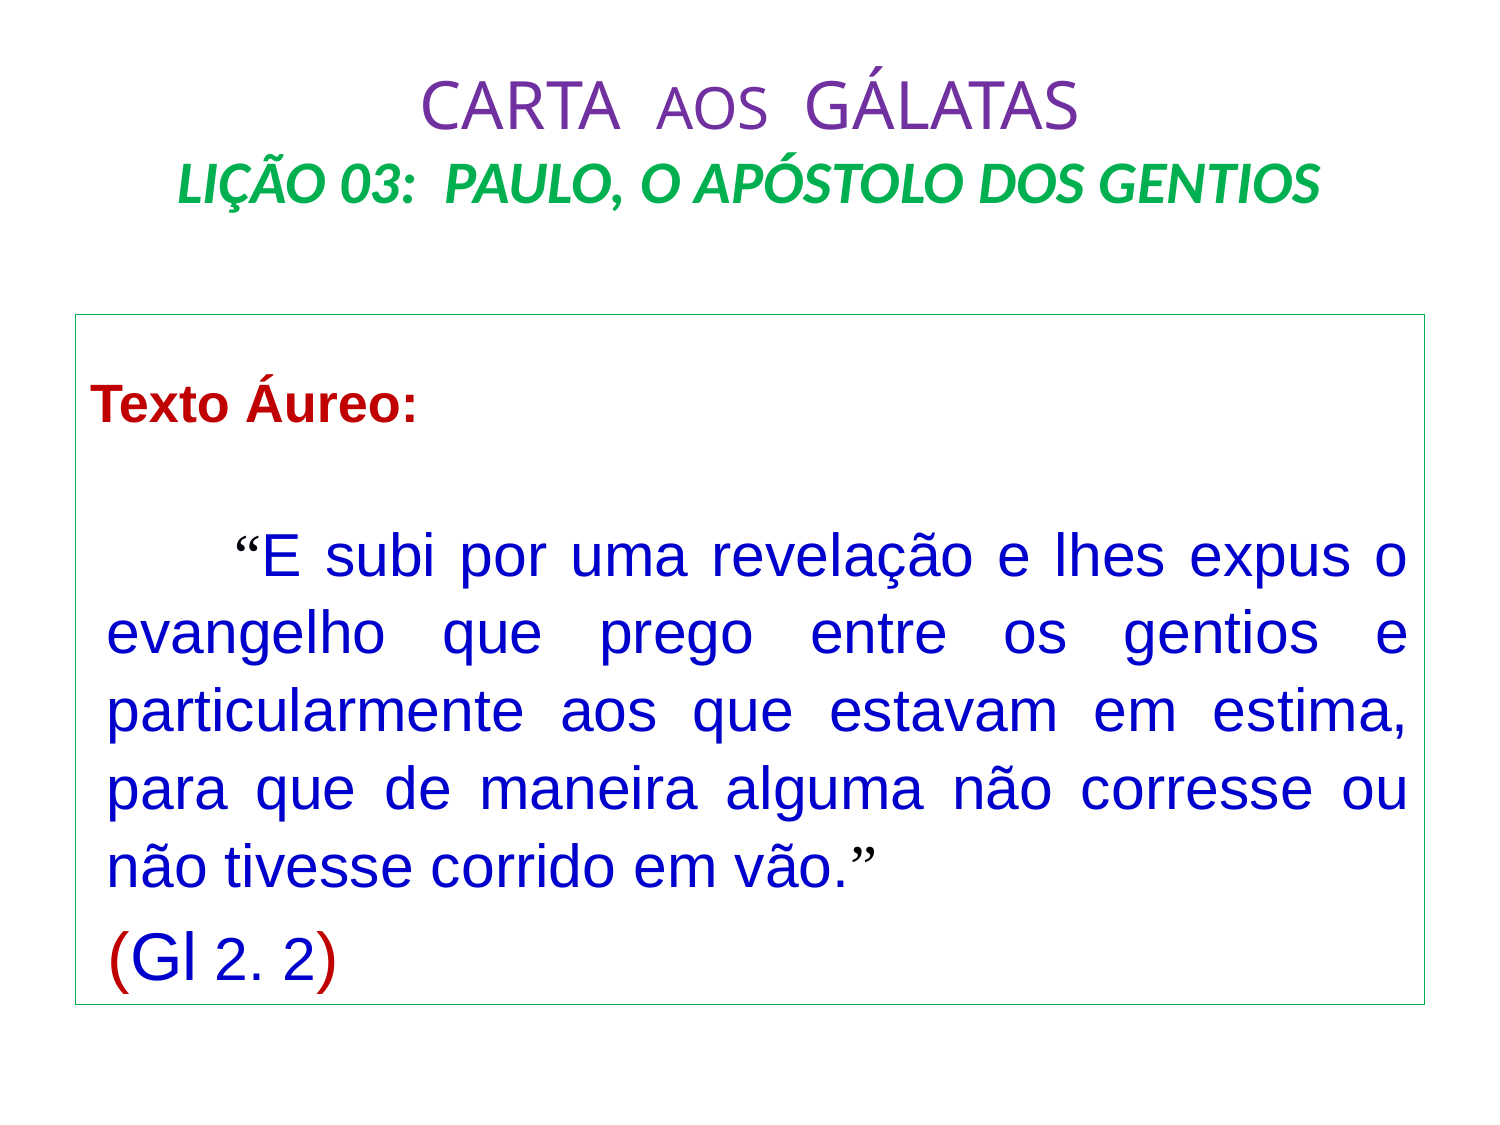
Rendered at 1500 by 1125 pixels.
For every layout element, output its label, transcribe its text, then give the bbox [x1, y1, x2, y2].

list Texto Áureo: “E subi por uma revelação e lhes expus o evangelho que prego entre os gentios e particularmente aos que estavam em estima, para que de maneira alguma não corresse ou não tivesse corrido em vão.” (Gl 2. 2) [75, 314, 1425, 1005]
title CARTA AOS GÁLATAS LIÇÃO 03: PAULO, O APÓSTOLO DOS GENTIOS [75, 45, 1425, 233]
